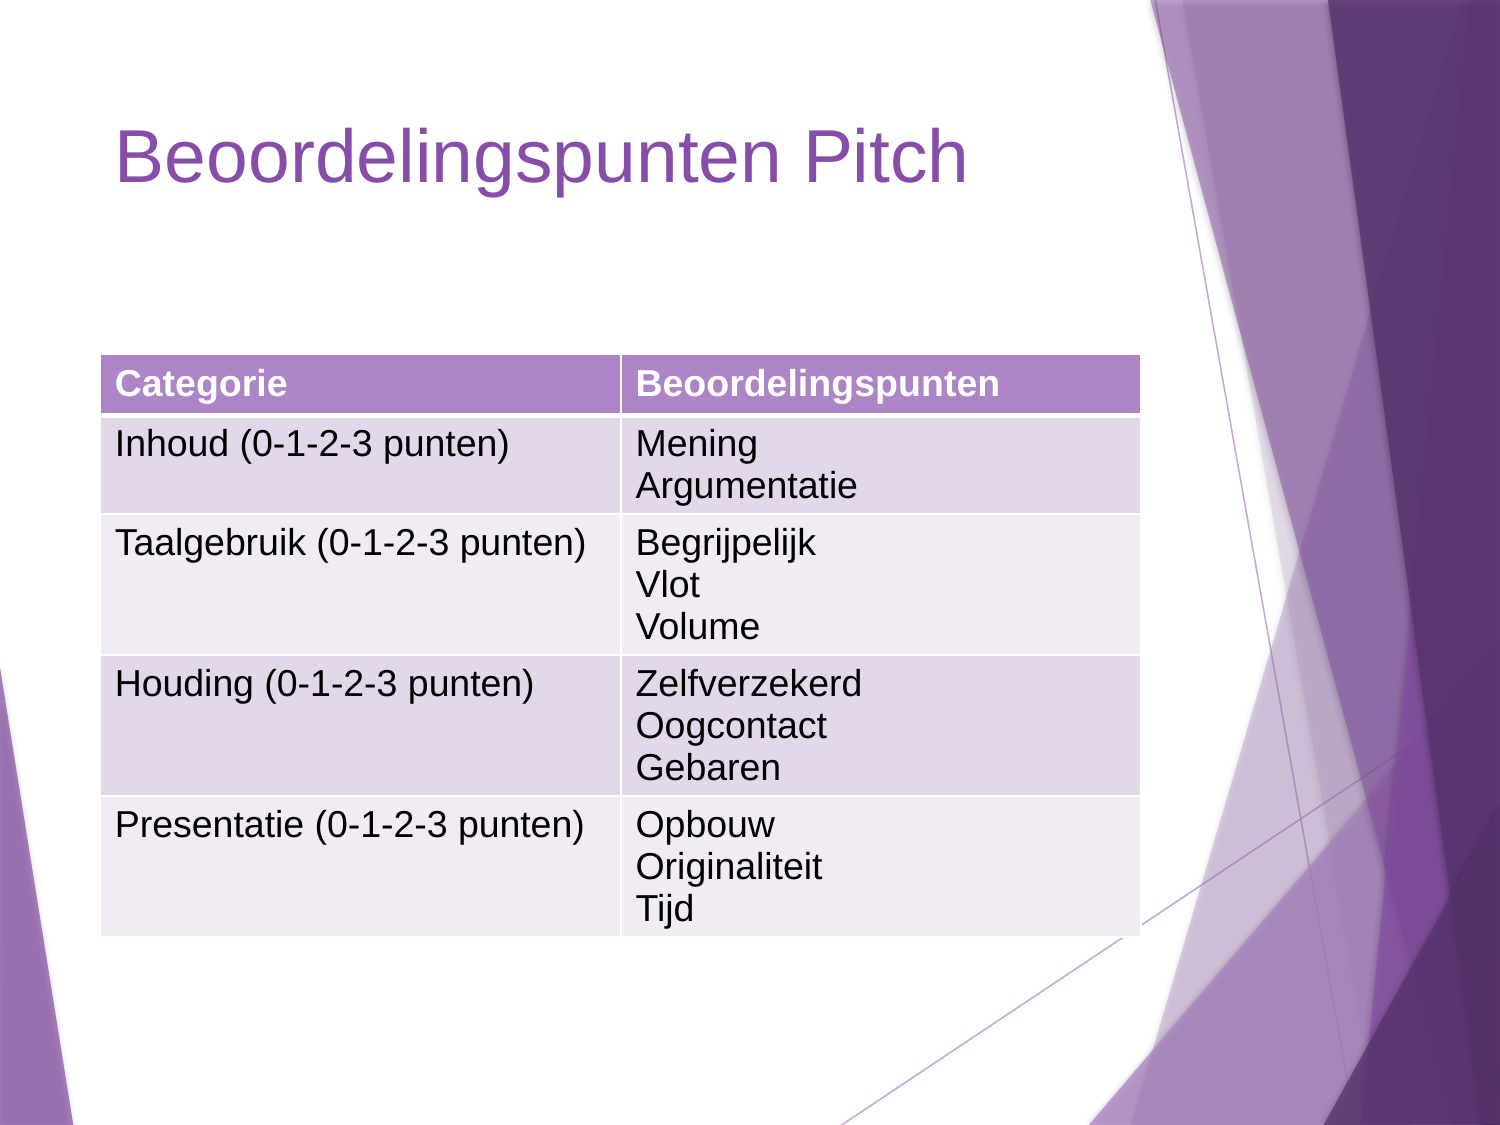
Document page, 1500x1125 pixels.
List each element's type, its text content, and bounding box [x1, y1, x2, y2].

table_cell Inhoud (0-1-2-3 punten) [101, 418, 620, 513]
title Beoordelingspunten Pitch [99, 99, 1142, 317]
table_cell Begrijpelijk Vlot Volume [622, 515, 1140, 654]
table_header Beoordelingspunten [622, 355, 1140, 413]
table_cell Houding (0-1-2-3 punten) [101, 656, 620, 795]
table_cell Opbouw Originaliteit Tijd [622, 797, 1140, 936]
table_cell Mening Argumentatie [622, 418, 1140, 513]
table_cell Presentatie (0-1-2-3 punten) [101, 797, 620, 936]
table_cell Zelfverzekerd Oogcontact Gebaren [622, 656, 1140, 795]
table_cell Taalgebruik (0-1-2-3 punten) [101, 515, 620, 654]
table_header Categorie [101, 355, 620, 413]
